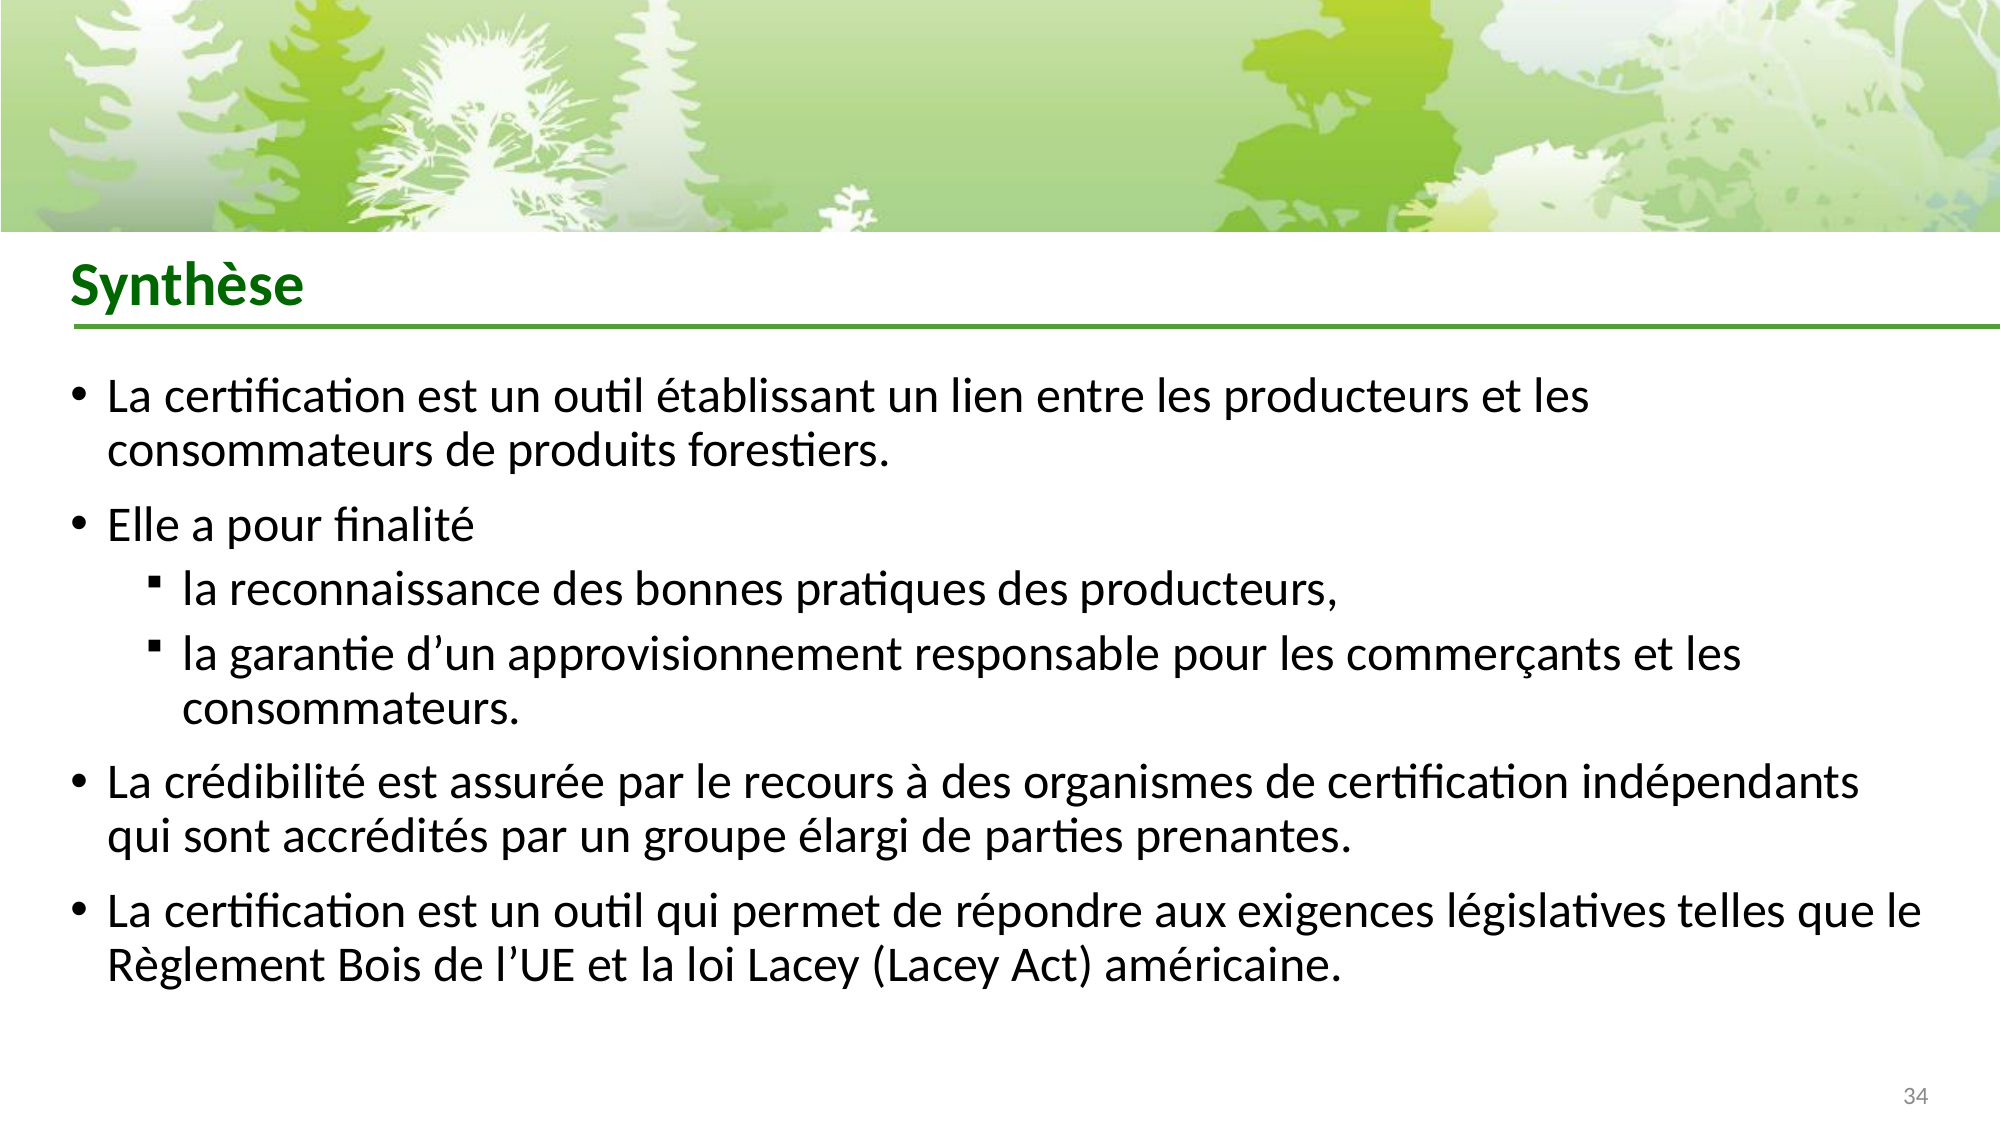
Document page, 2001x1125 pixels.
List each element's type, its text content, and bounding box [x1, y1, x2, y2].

picture [0, 0, 2000, 232]
list La certification est un outil établissant un lien entre les producteurs et les consommateurs de produits forestiers. Elle a pour finalité la reconnaissance des bonnes pratiques des producteurs, la garantie d’un approvisionnement responsable pour les commerçants et les consommateurs. La crédibilité est assurée par le recours à des organismes de certification indépendants qui sont accrédités par un groupe élargi de parties prenantes. La certification est un outil qui permet de répondre aux exigences législatives telles que le Règlement Bois de l’UE et la loi Lacey (Lacey Act) américaine. [55, 362, 1940, 1105]
slide_number 34 [1493, 1065, 1944, 1125]
title Synthèse [55, 191, 1406, 362]
